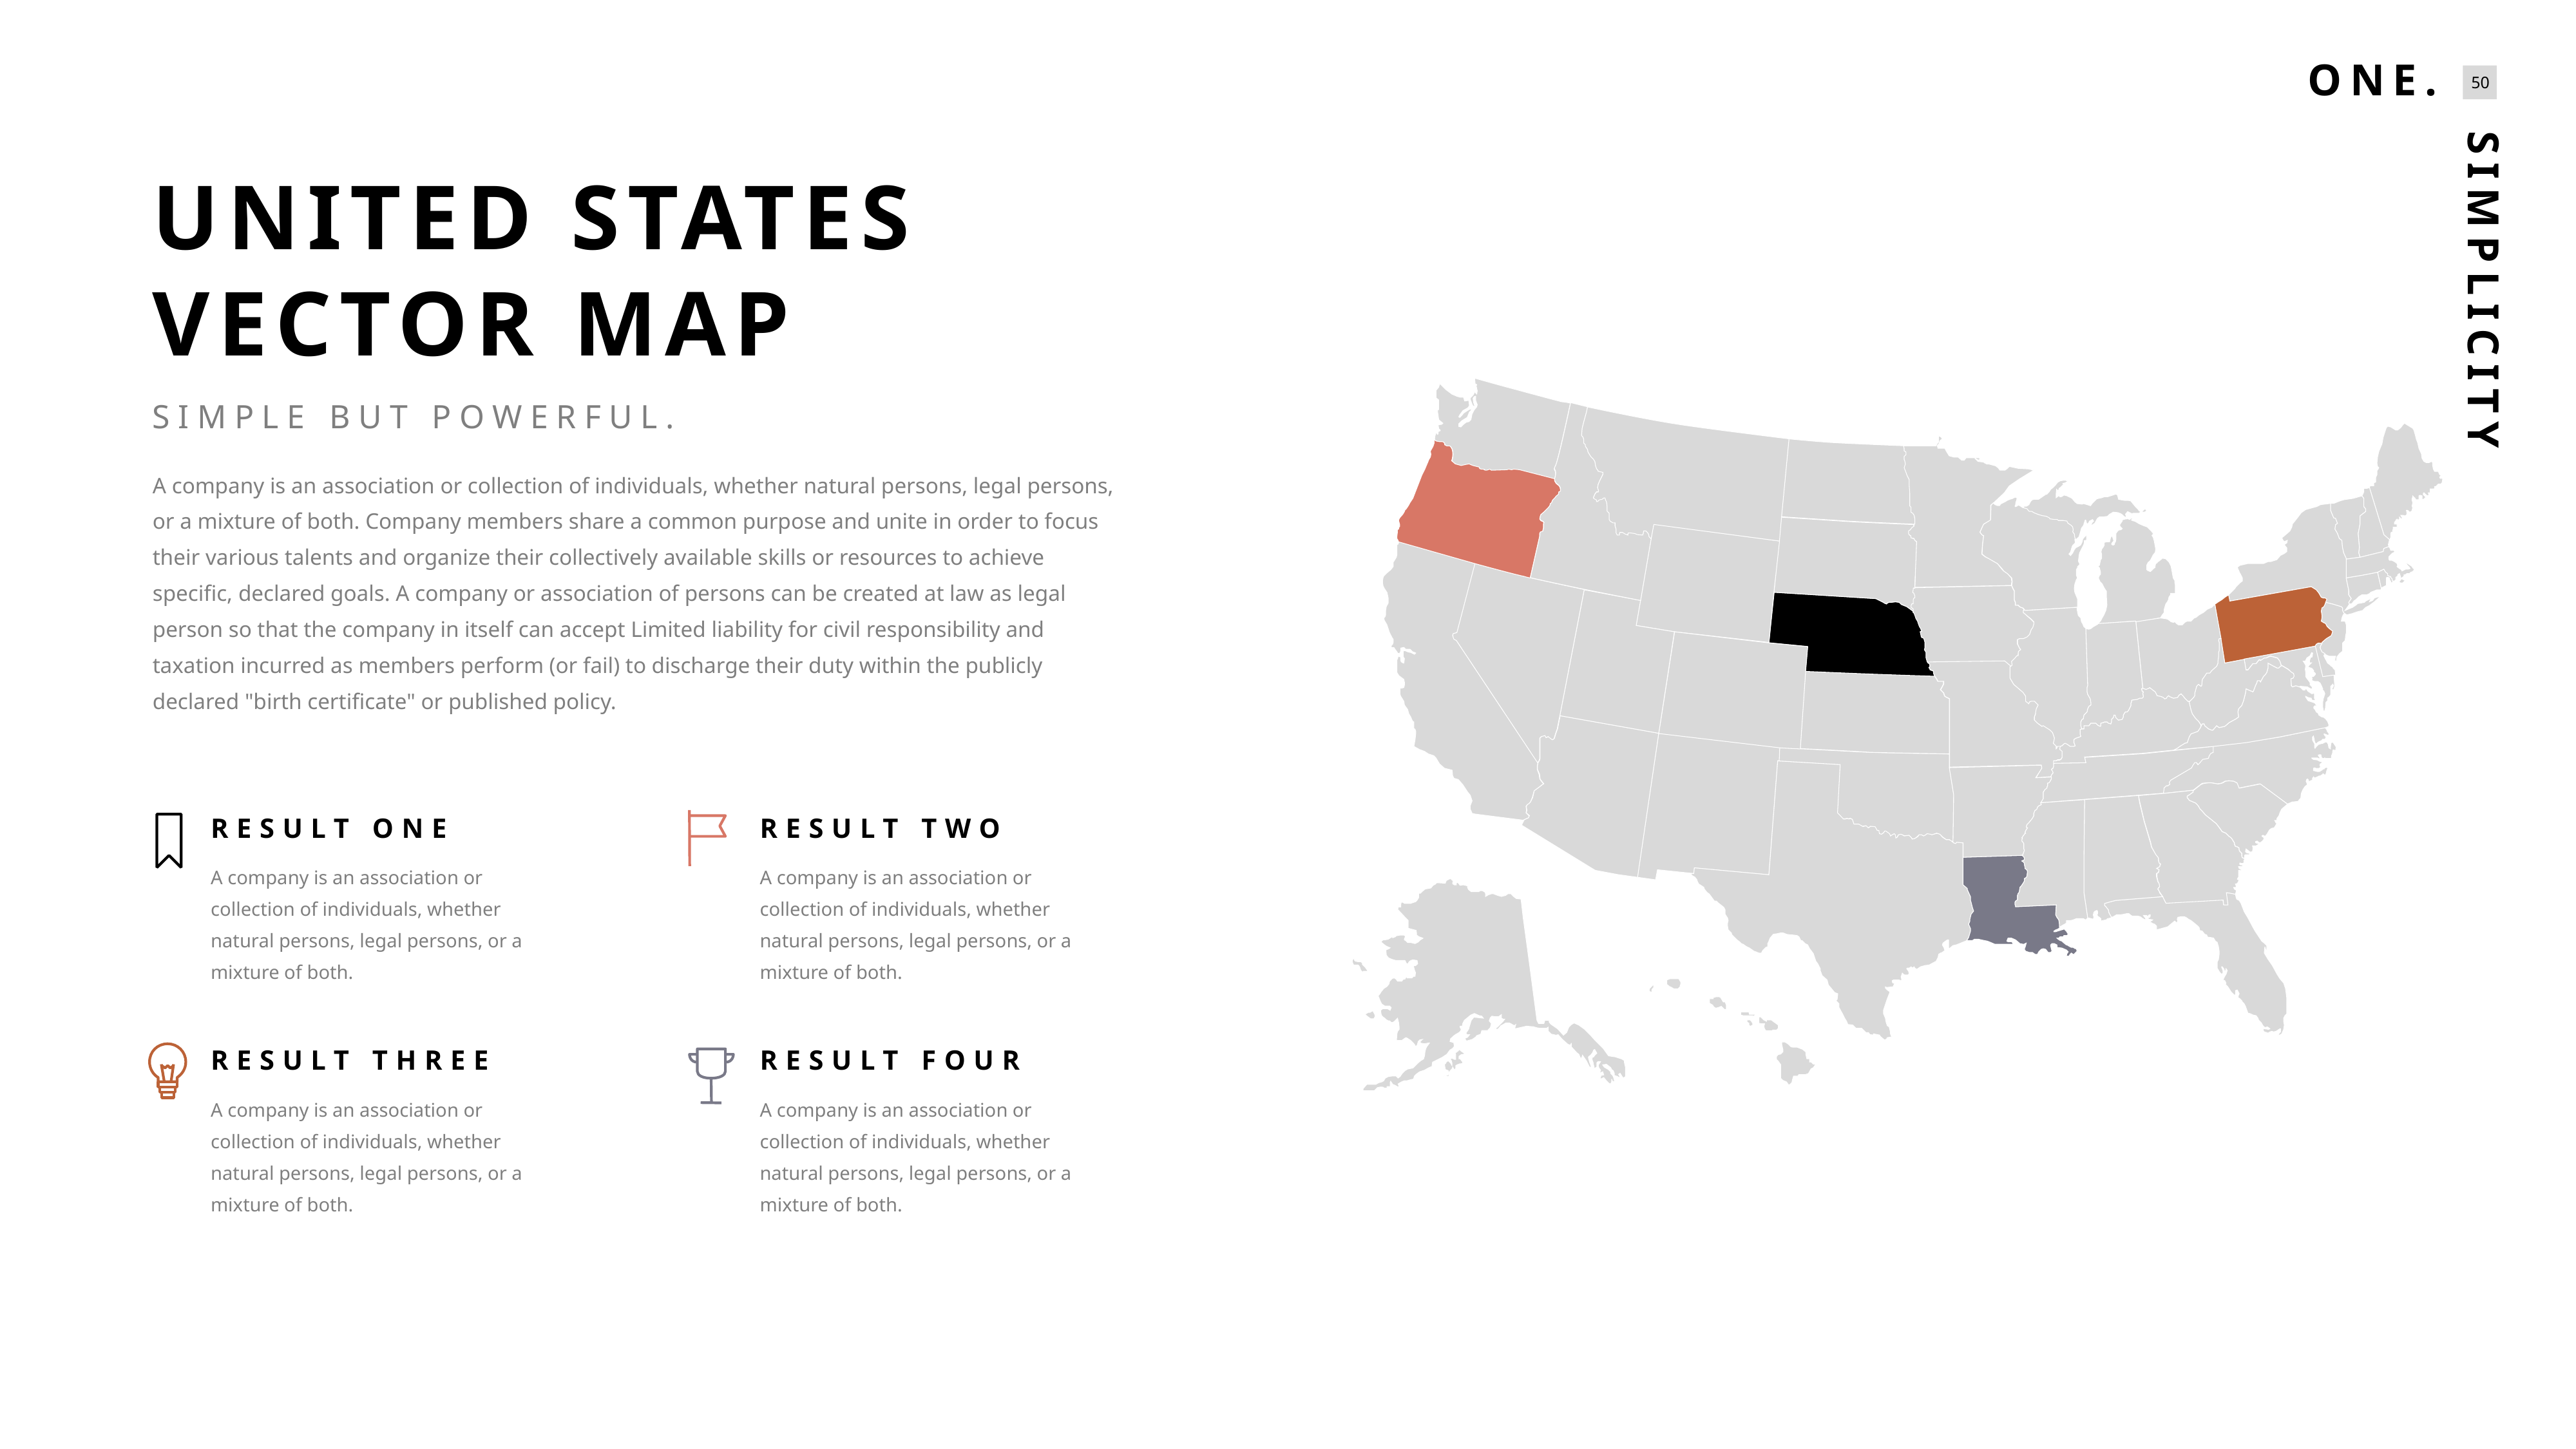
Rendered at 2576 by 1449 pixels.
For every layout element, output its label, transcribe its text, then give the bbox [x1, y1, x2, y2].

text_box [157, 814, 182, 868]
text_box A company is an association or collection of individuals, whether natural persons, legal persons, or a mixture of both. [740, 1086, 1108, 1225]
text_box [689, 810, 726, 866]
text_box RESULT THREE [191, 1021, 559, 1086]
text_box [149, 1043, 186, 1098]
text_box RESULT ONE [191, 788, 559, 853]
text_box A company is an association or collection of individuals, whether natural persons, legal persons, or a mixture of both. Company members share a common purpose and unite in order to focus their various talents and organize their collectively available skills or resources to achieve specific, declared goals. A company or association of persons can be created at law as legal person so that the company in itself can accept Limited liability for civil responsibility and taxation incurred as members perform (or fail) to discharge their duty within the publicly declared "birth certificate" or published policy. [133, 451, 1139, 723]
text_box A company is an association or collection of individuals, whether natural persons, legal persons, or a mixture of both. [191, 1086, 559, 1225]
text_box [1352, 378, 2443, 1091]
text_box A company is an association or collection of individuals, whether natural persons, legal persons, or a mixture of both. [740, 853, 1108, 993]
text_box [689, 1048, 734, 1103]
text_box A company is an association or collection of individuals, whether natural persons, legal persons, or a mixture of both. [191, 853, 559, 993]
text_box RESULT TWO [740, 788, 1108, 853]
text_box RESULT FOUR [740, 1021, 1108, 1086]
text_box UNITED STATES VECTOR MAP [143, 156, 1078, 378]
text_box SIMPLE BUT POWERFUL. [143, 392, 1011, 440]
text_box SIMPLICITY [2454, 122, 2516, 685]
